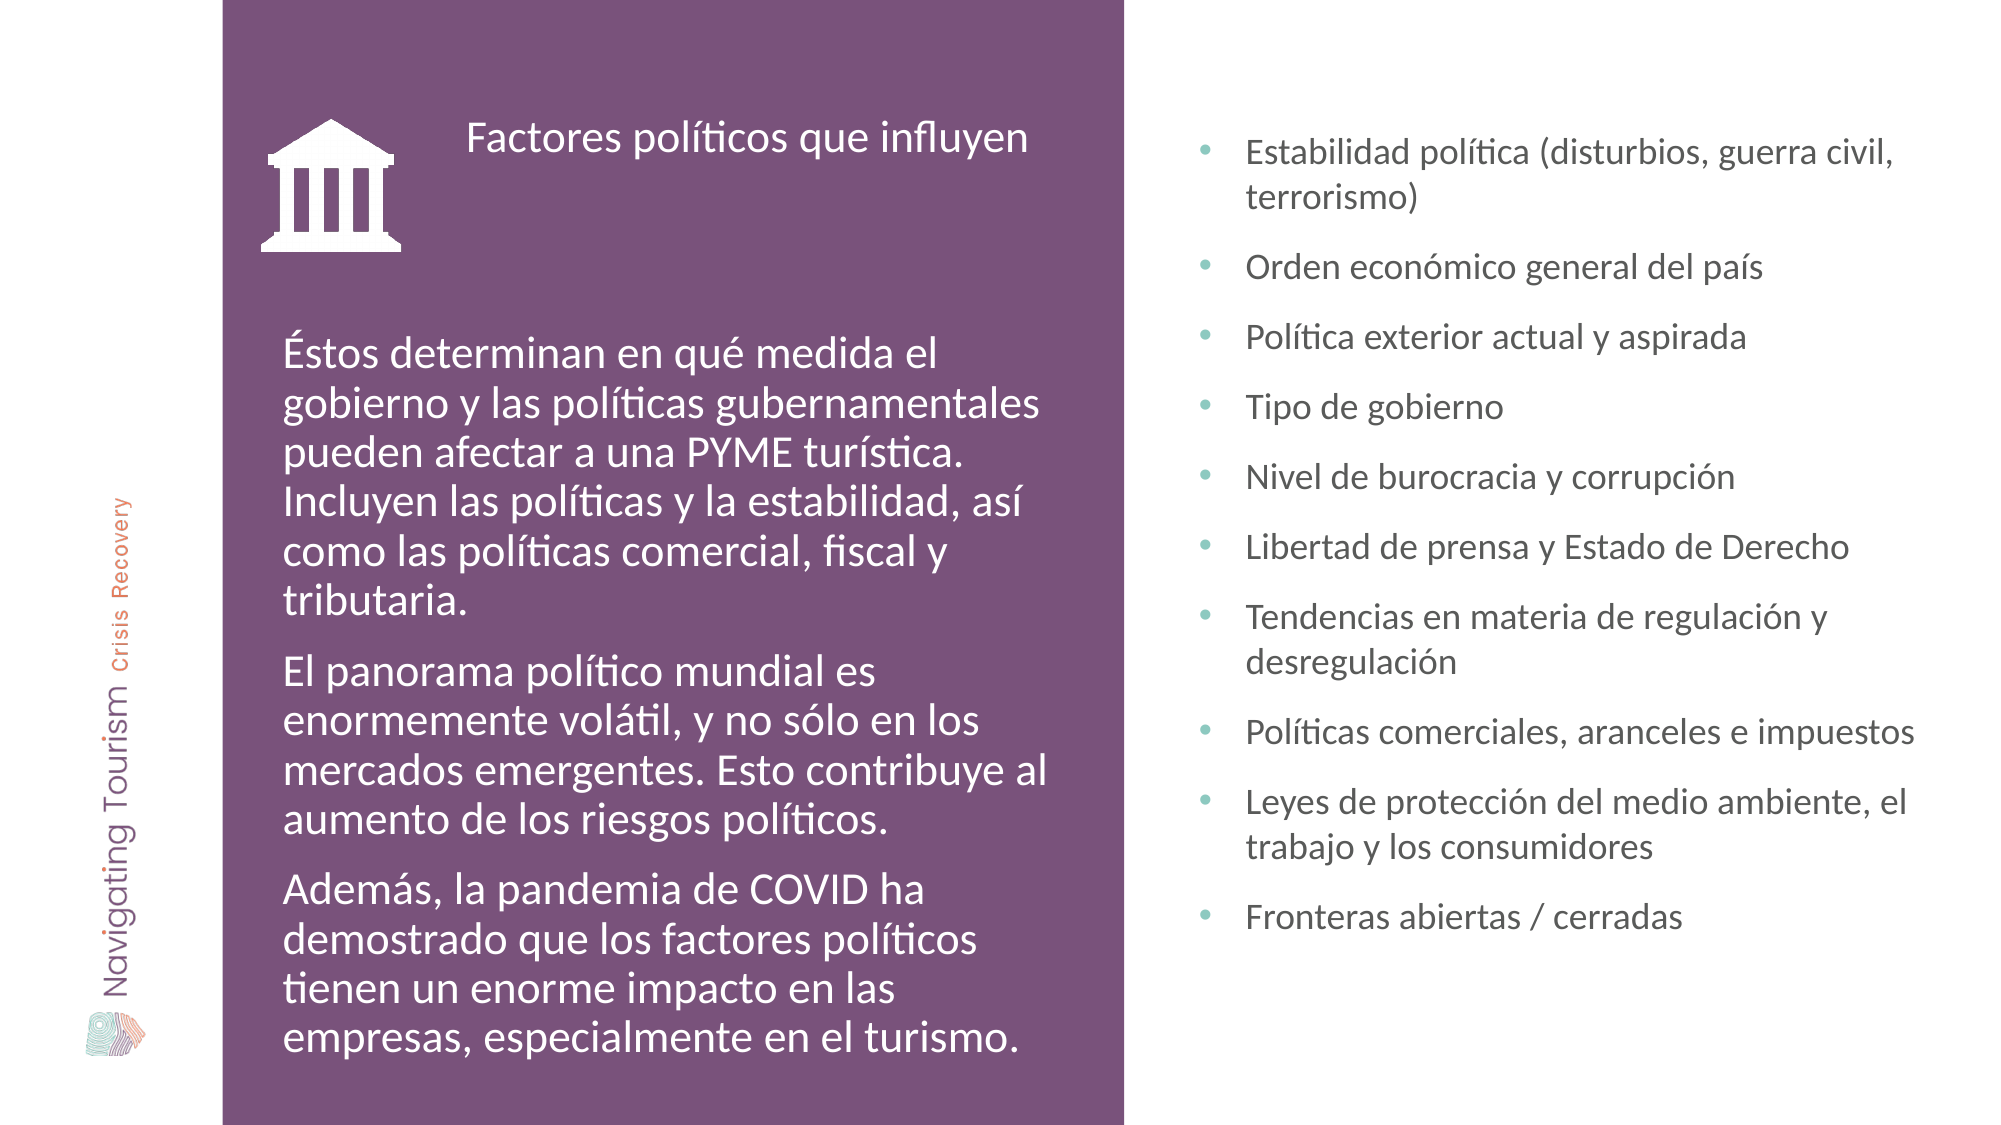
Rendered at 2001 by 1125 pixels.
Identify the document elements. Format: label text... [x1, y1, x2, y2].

picture [242, 96, 421, 274]
list Éstos determinan en qué medida el gobierno y las políticas gubernamentales pueden afectar a una PYME turística. Incluyen las políticas y la estabilidad, así como las políticas comercial, fiscal y tributaria. El panorama político mundial es enormemente volátil, y no sólo en los mercados emergentes. Esto contribuye al aumento de los riesgos políticos. Además, la pandemia de COVID ha demostrado que los factores políticos tienen un enorme impacto en las empresas, especialmente en el turismo. [267, 321, 1100, 1034]
picture [80, 1006, 148, 1055]
picture [87, 497, 142, 1004]
text_box Estabilidad política (disturbios, guerra civil, terrorismo) Orden económico general del país Política exterior actual y aspirada Tipo de gobierno Nivel de burocracia y corrupción Libertad de prensa y Estado de Derecho Tendencias en materia de regulación y desregulación Políticas comerciales, aranceles e impuestos Leyes de protección del medio ambiente, el trabajo y los consumidores Fronteras abiertas / cerradas [1183, 119, 1971, 945]
list Factores políticos que influyen [451, 105, 1100, 201]
